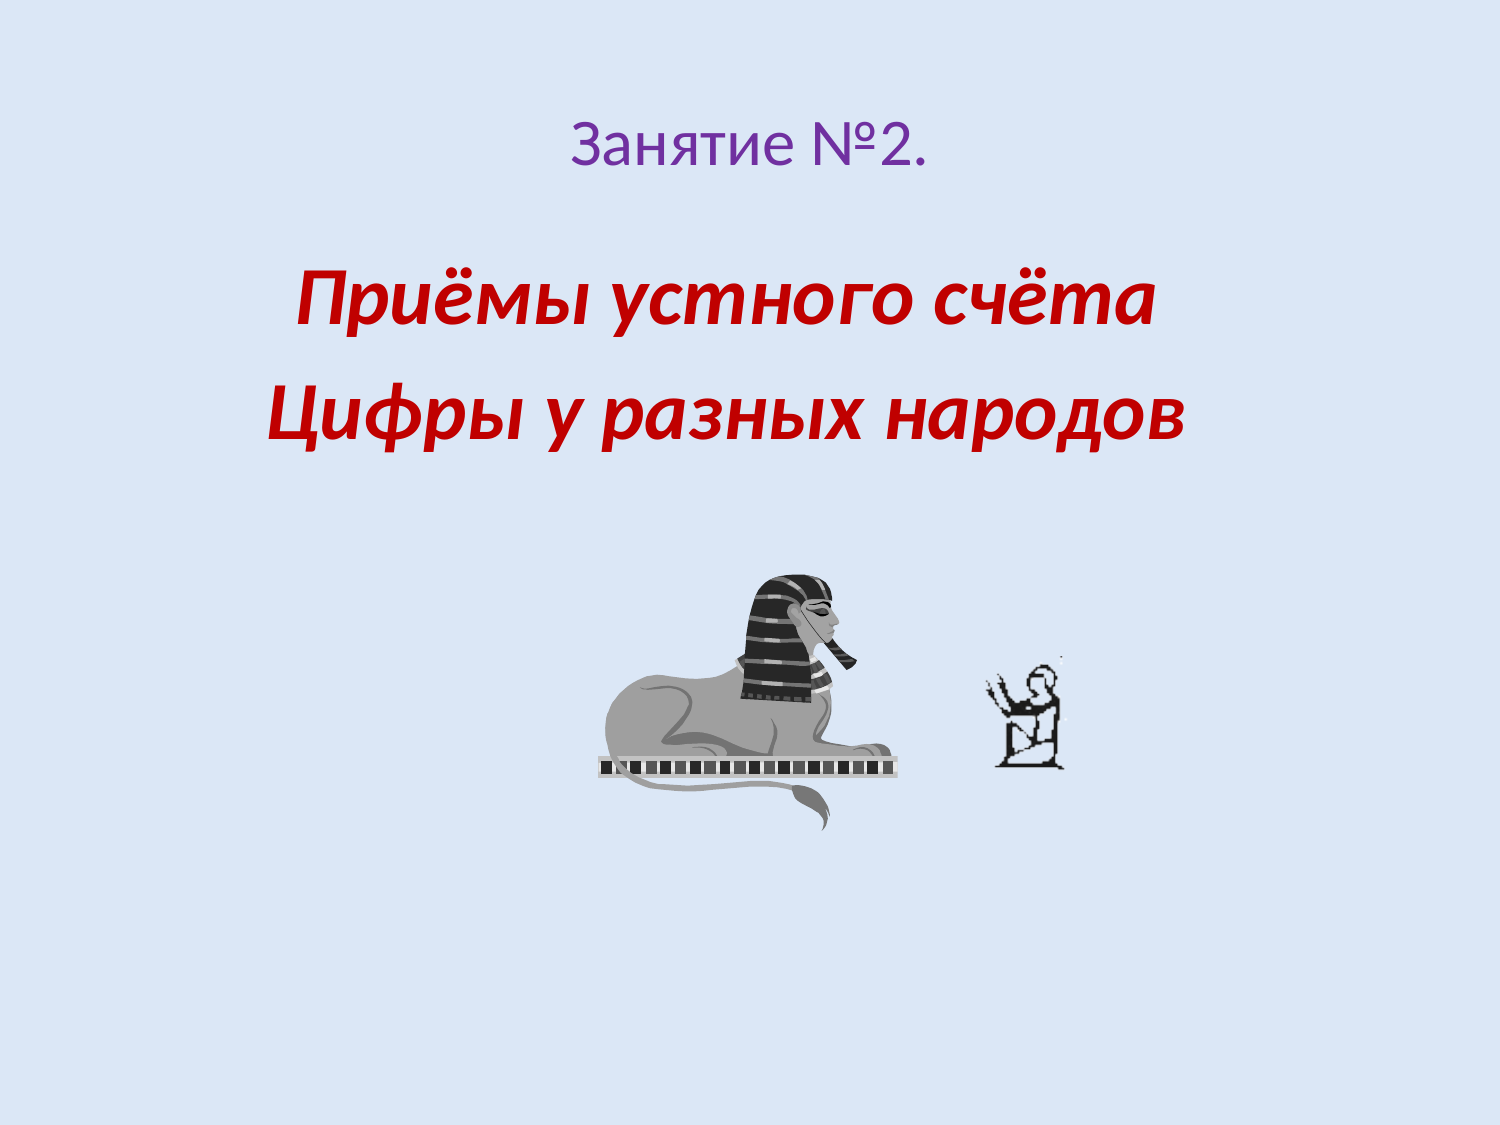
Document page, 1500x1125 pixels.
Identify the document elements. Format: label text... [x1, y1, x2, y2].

list Приёмы устного счёта Цифры у разных народов [246, 234, 1207, 469]
title Занятие №2. [75, 45, 1425, 233]
picture [984, 655, 1072, 775]
picture [597, 573, 898, 832]
